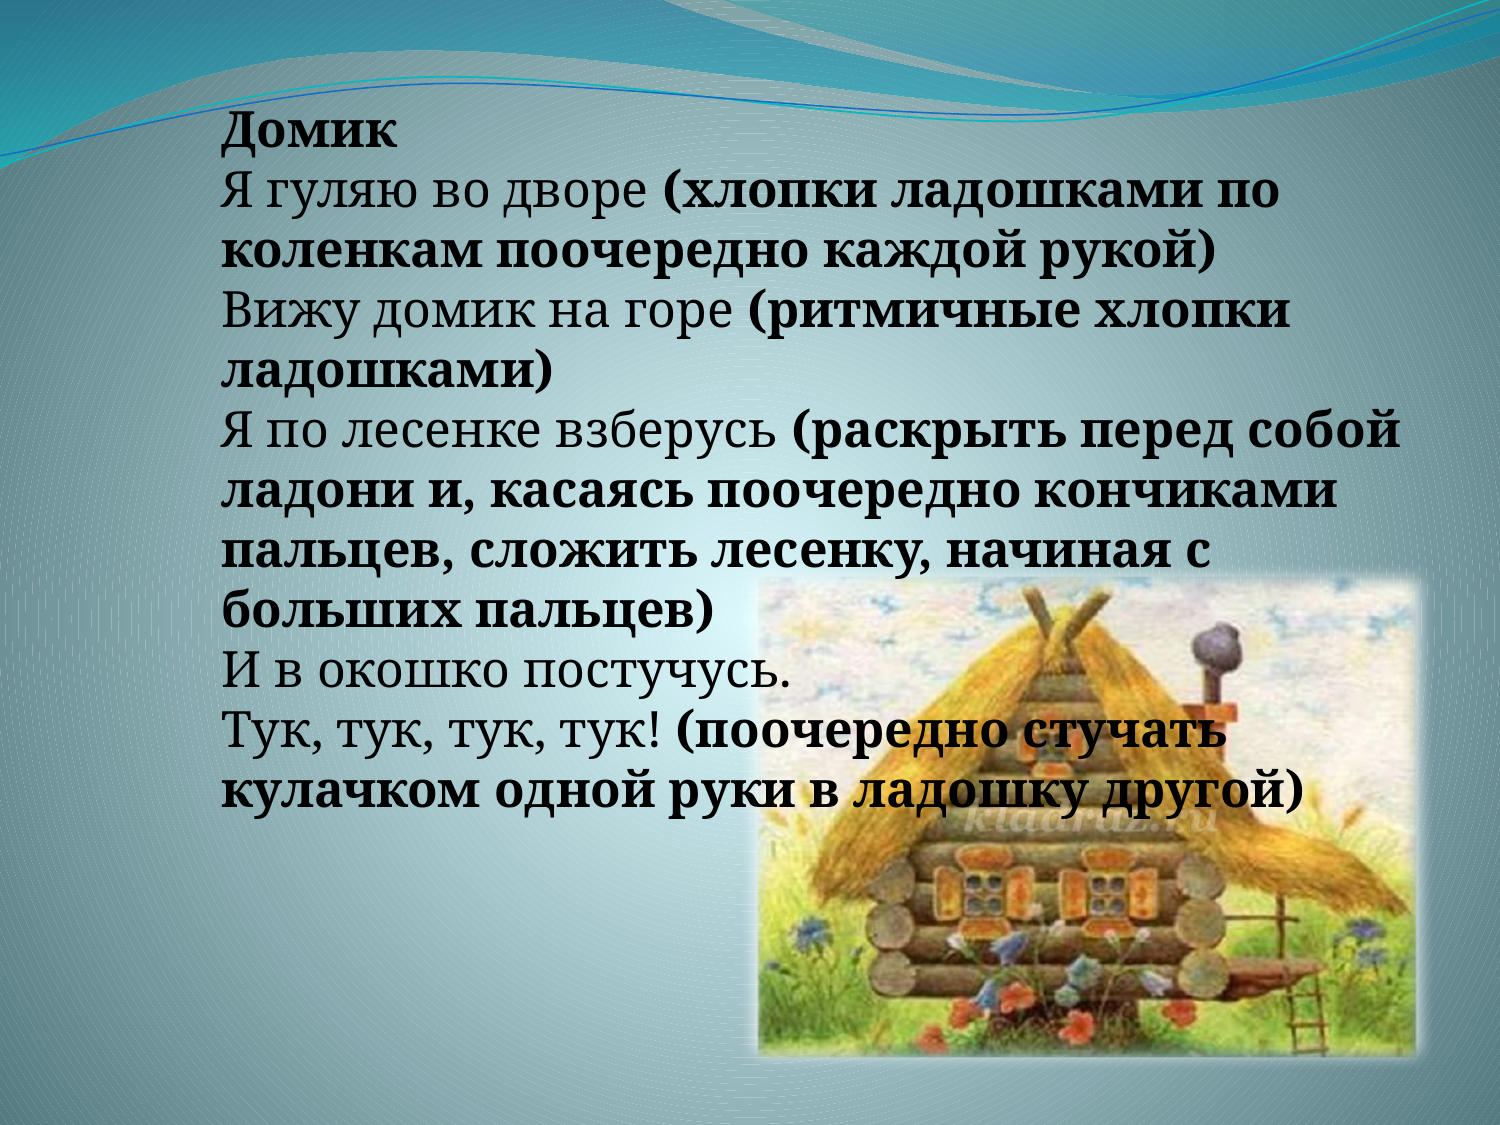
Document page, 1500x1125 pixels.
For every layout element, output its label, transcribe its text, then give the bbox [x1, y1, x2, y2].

picture [737, 562, 1436, 1072]
text_box Домик Я гуляю во дворе (хлопки ладошками по коленкам поочередно каждой рукой) Вижу домик на горе (ритмичные хлопки ладошками) Я по лесенке взберусь (раскрыть перед собой ладони и, касаясь поочередно кончиками пальцев, сложить лесенку, начиная с больших пальцев) И в окошко постучусь. Тук, тук, тук, тук! (поочередно стучать кулачком одной руки в ладошку другой) [206, 89, 1424, 825]
